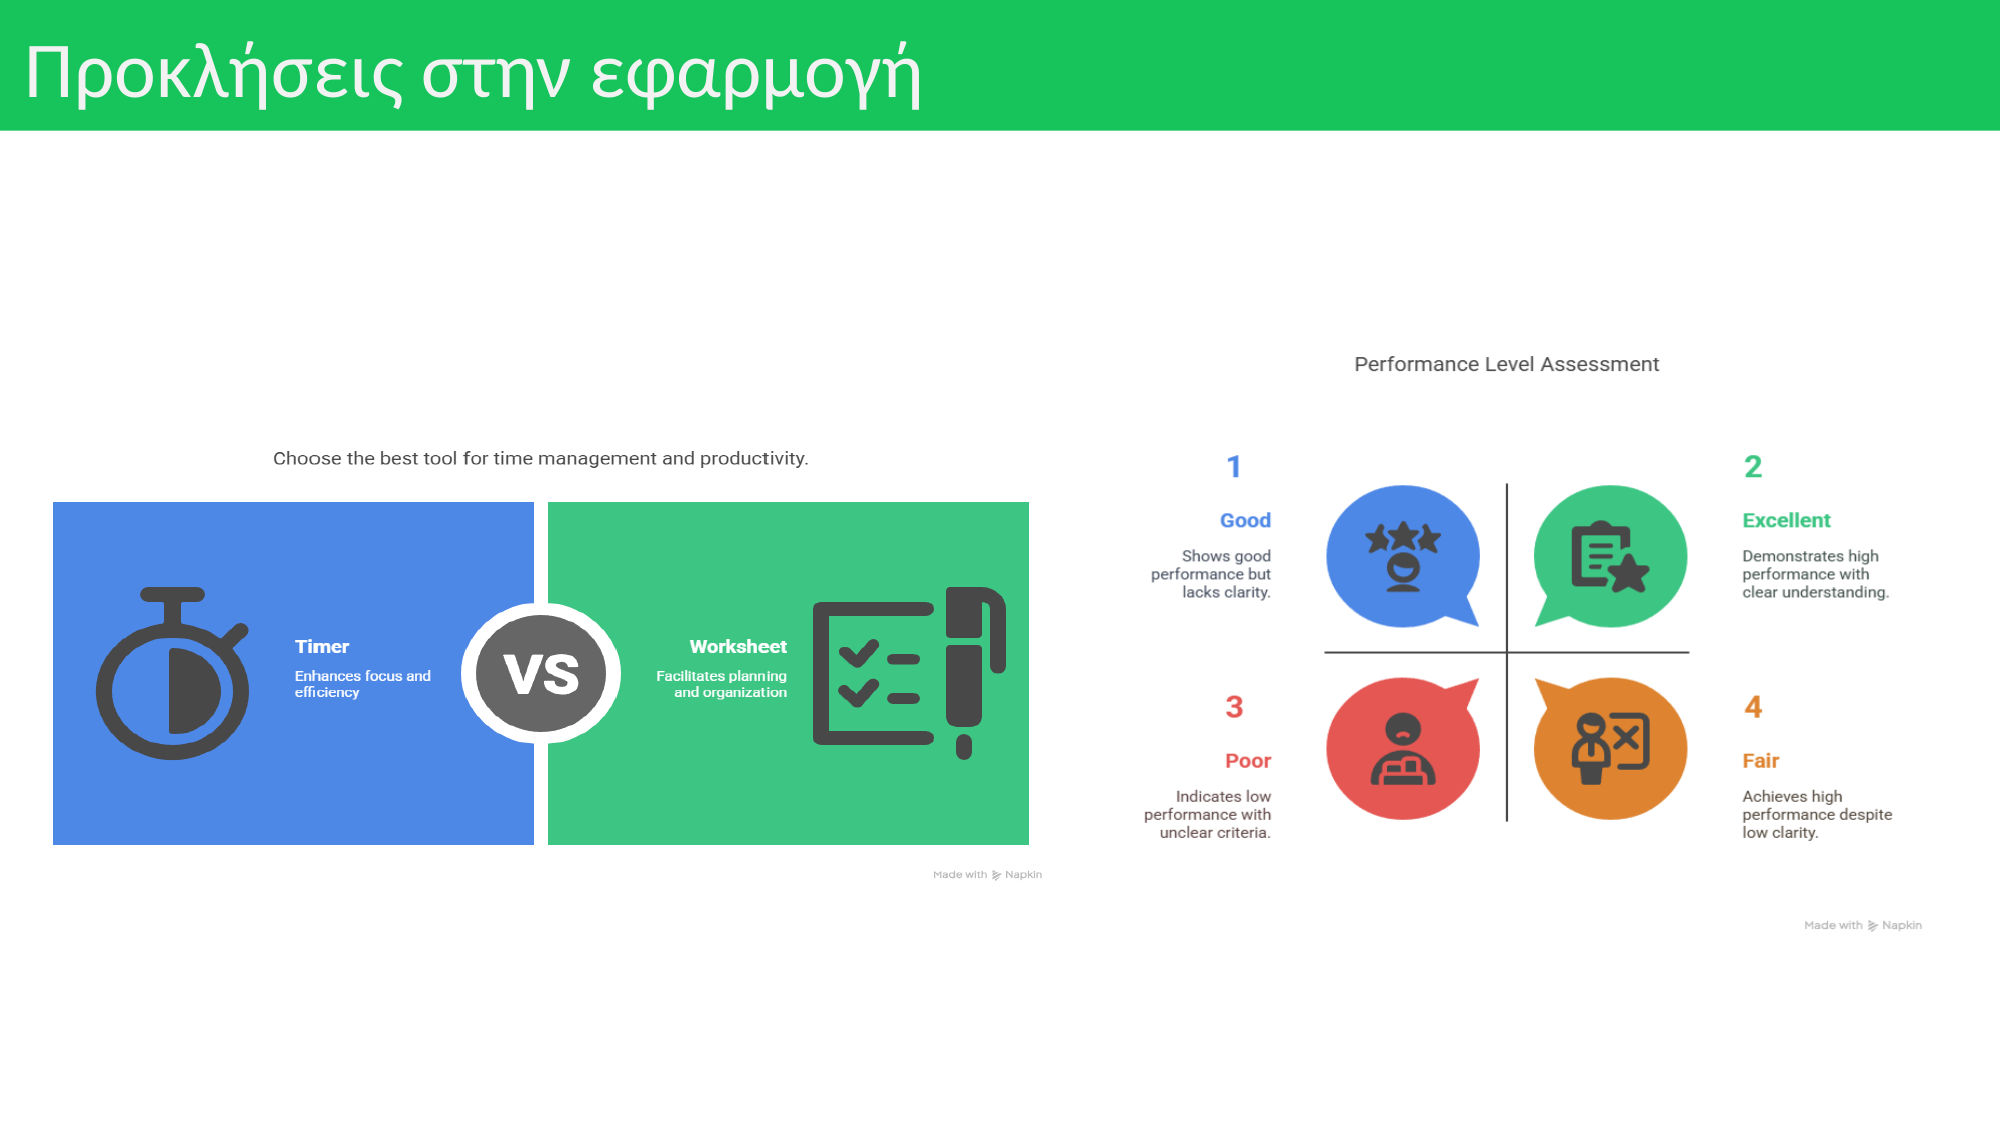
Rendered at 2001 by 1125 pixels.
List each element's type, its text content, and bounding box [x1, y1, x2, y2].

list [15, 404, 1061, 900]
title Προκλήσεις στην εφαρμογή [16, 13, 1976, 131]
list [1066, 304, 1948, 953]
